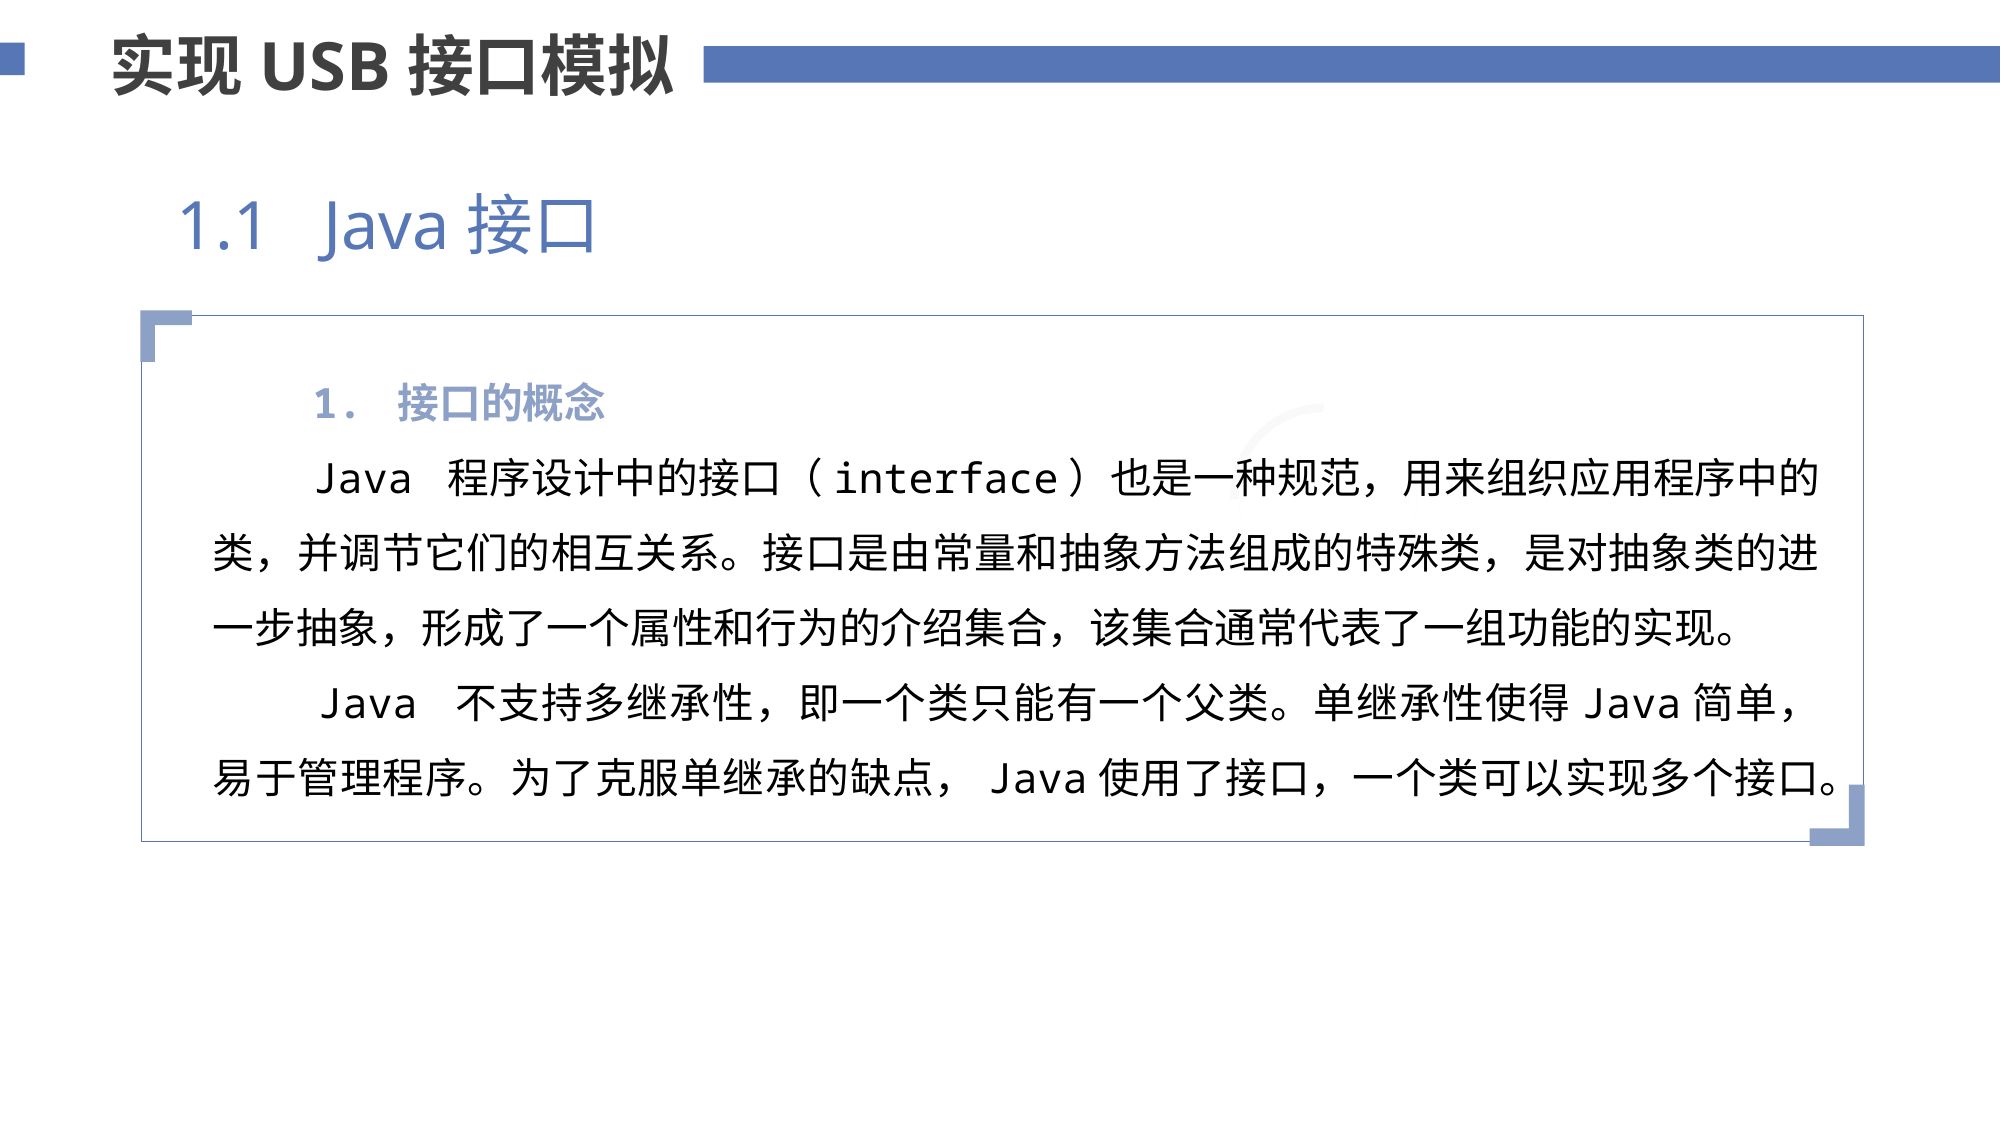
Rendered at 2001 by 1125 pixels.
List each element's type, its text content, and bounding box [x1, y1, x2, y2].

text_box [1809, 784, 1866, 847]
text_box [139, 309, 193, 363]
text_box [1451, 385, 1820, 591]
text_box 实现USB接口模拟 [109, 23, 674, 104]
text_box [140, 314, 1864, 842]
text_box [702, 45, 2000, 84]
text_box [1234, 407, 1413, 587]
text_box [0, 41, 26, 76]
text_box 1.1 Java接口 [162, 175, 690, 271]
